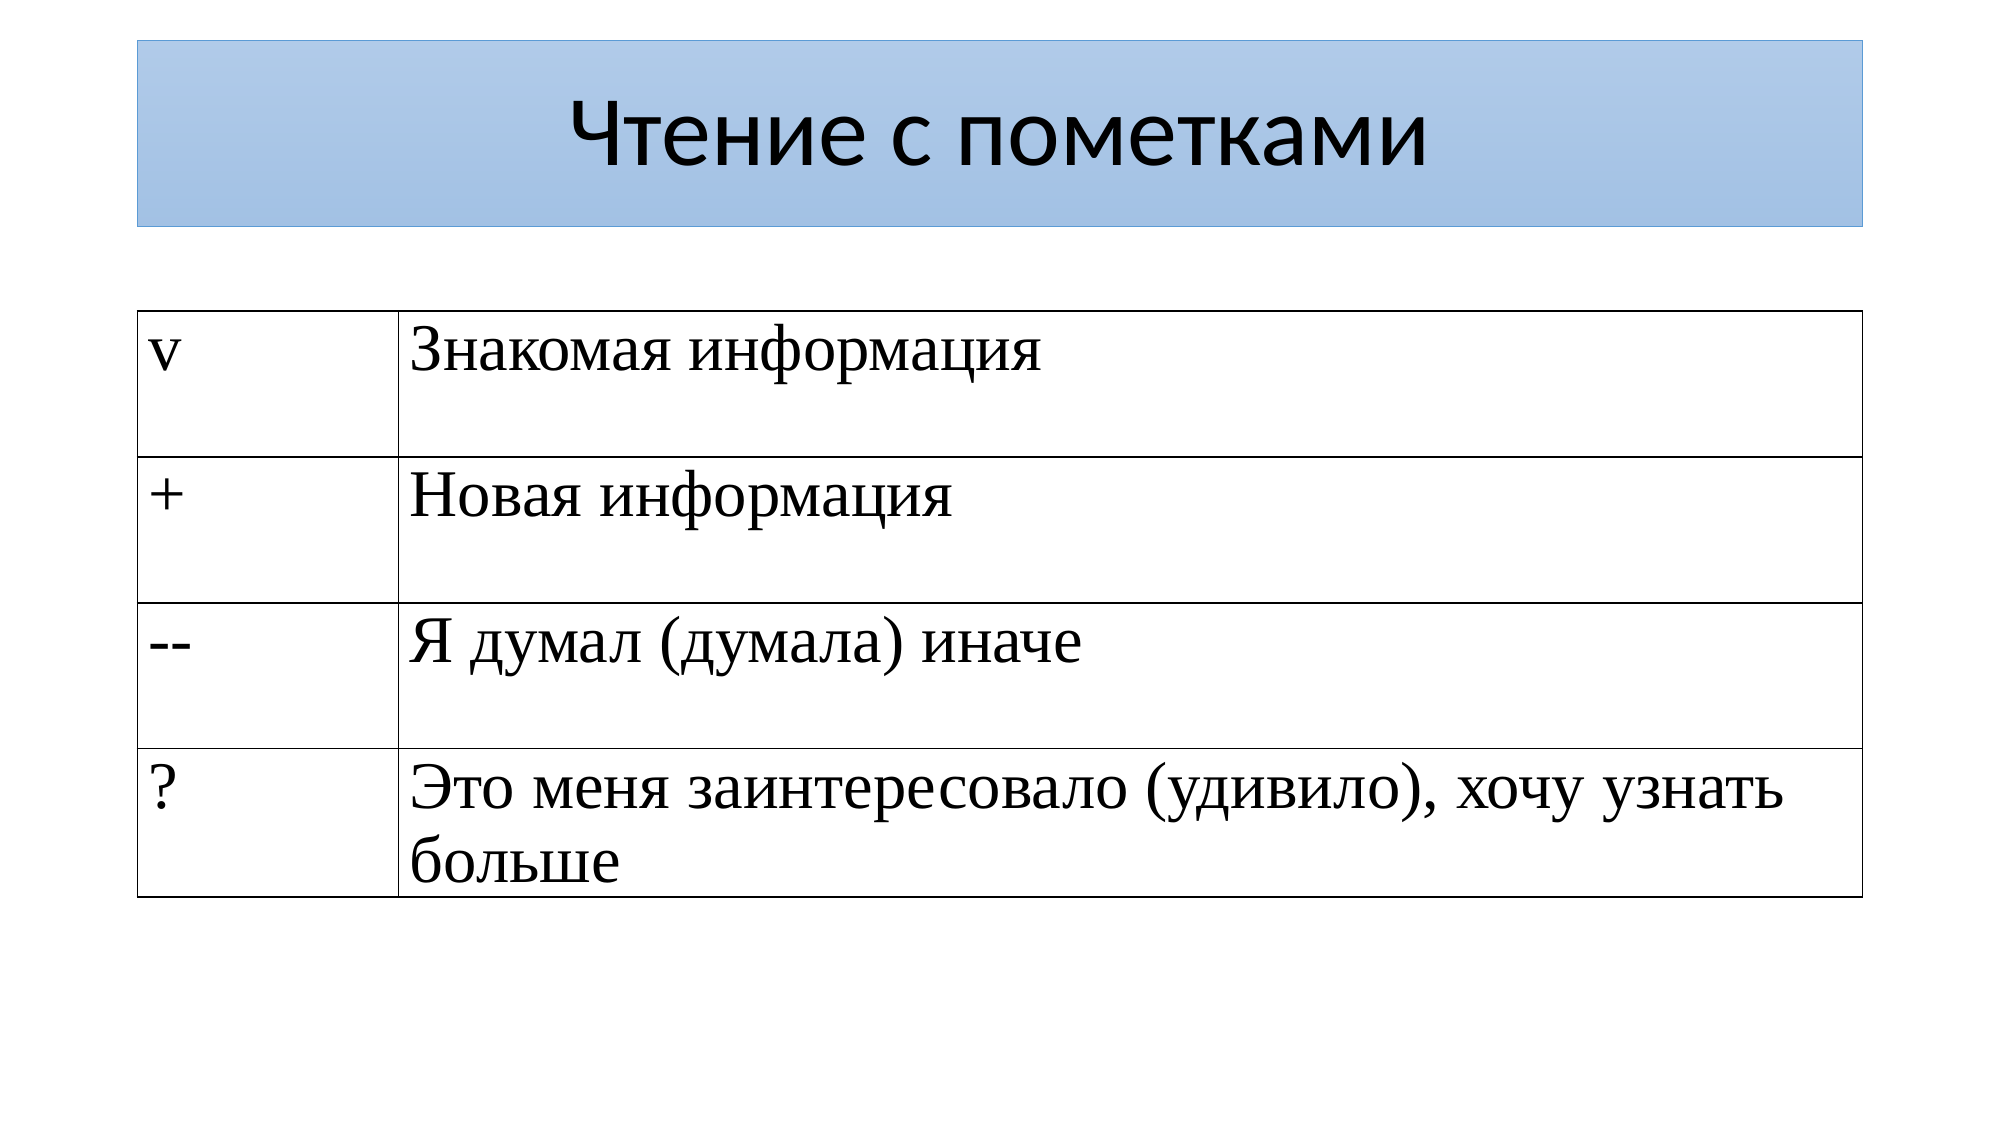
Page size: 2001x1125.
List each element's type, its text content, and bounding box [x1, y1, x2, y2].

title Чтение с пометками [137, 40, 1863, 227]
table_header v [138, 312, 398, 456]
table_header Знакомая информация [399, 312, 1862, 456]
table_cell -- [138, 604, 398, 748]
table_cell Я думал (думала) иначе [399, 604, 1862, 748]
table_cell Новая информация [399, 458, 1862, 602]
table_cell ? [138, 749, 398, 896]
table_cell + [138, 458, 398, 602]
table_cell Это меня заинтересовало (удивило), хочу узнать больше [399, 749, 1862, 896]
